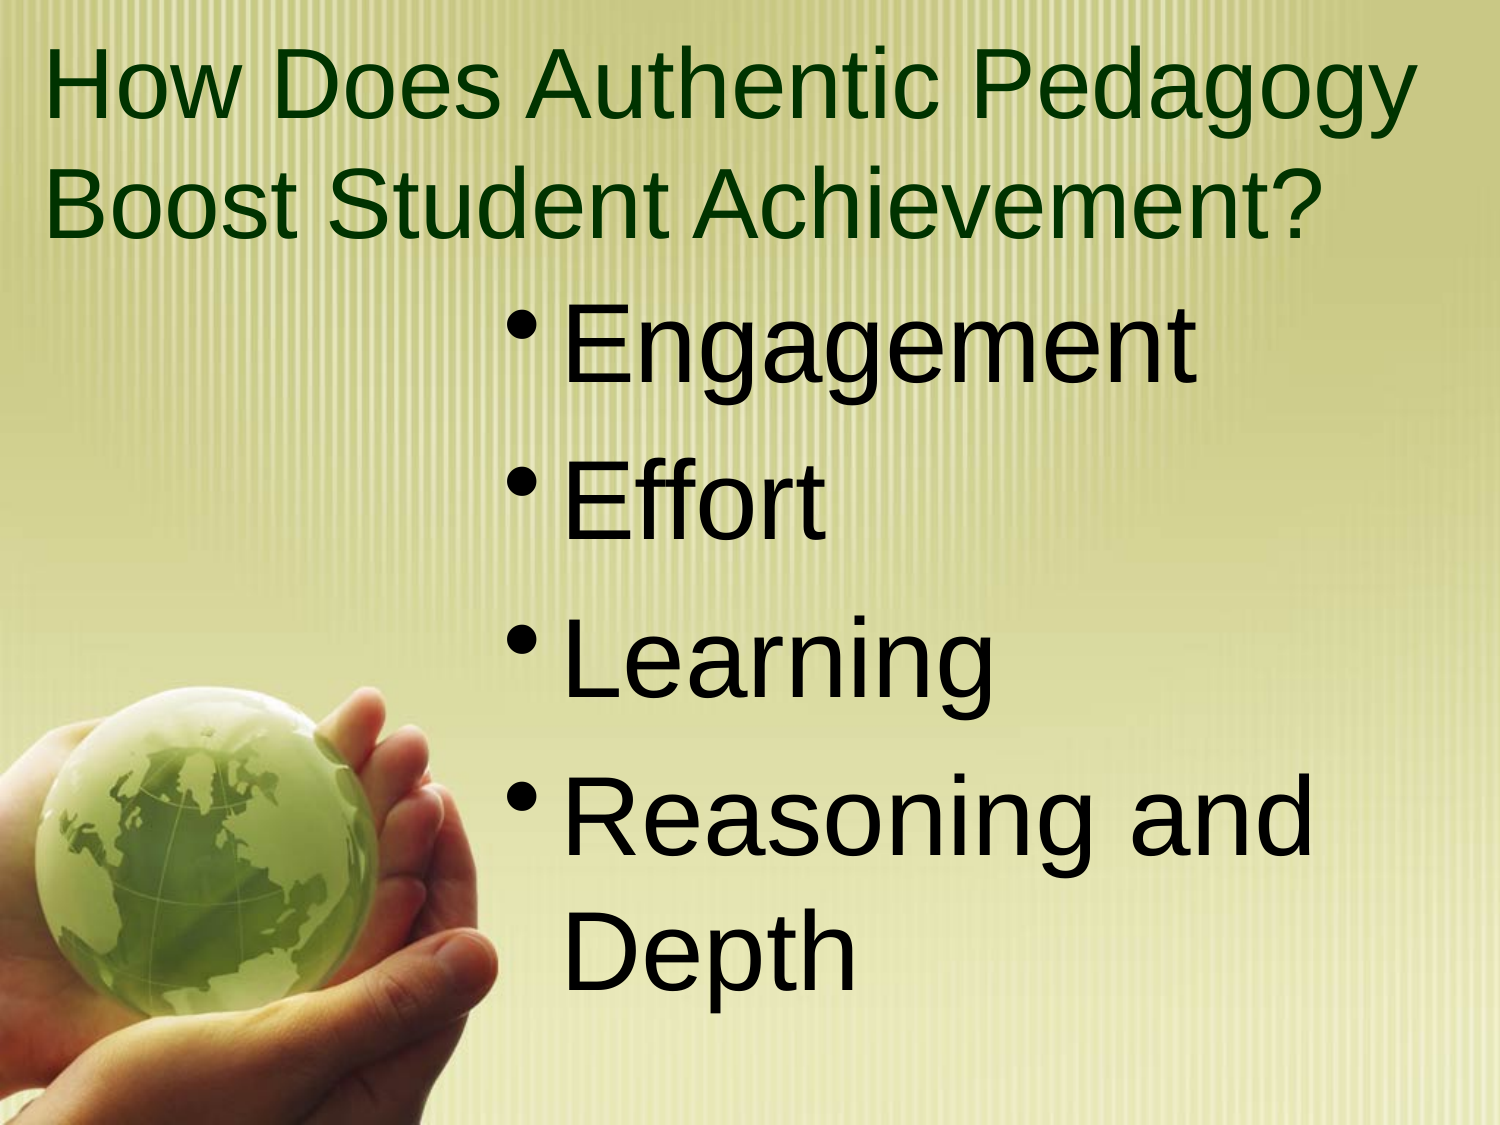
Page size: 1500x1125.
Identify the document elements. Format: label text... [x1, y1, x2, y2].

list Engagement Effort Learning Reasoning and Depth [488, 262, 1482, 1006]
picture [0, 0, 1500, 1125]
title How Does Authentic Pedagogy Boost Student Achievement? [27, 44, 1482, 233]
